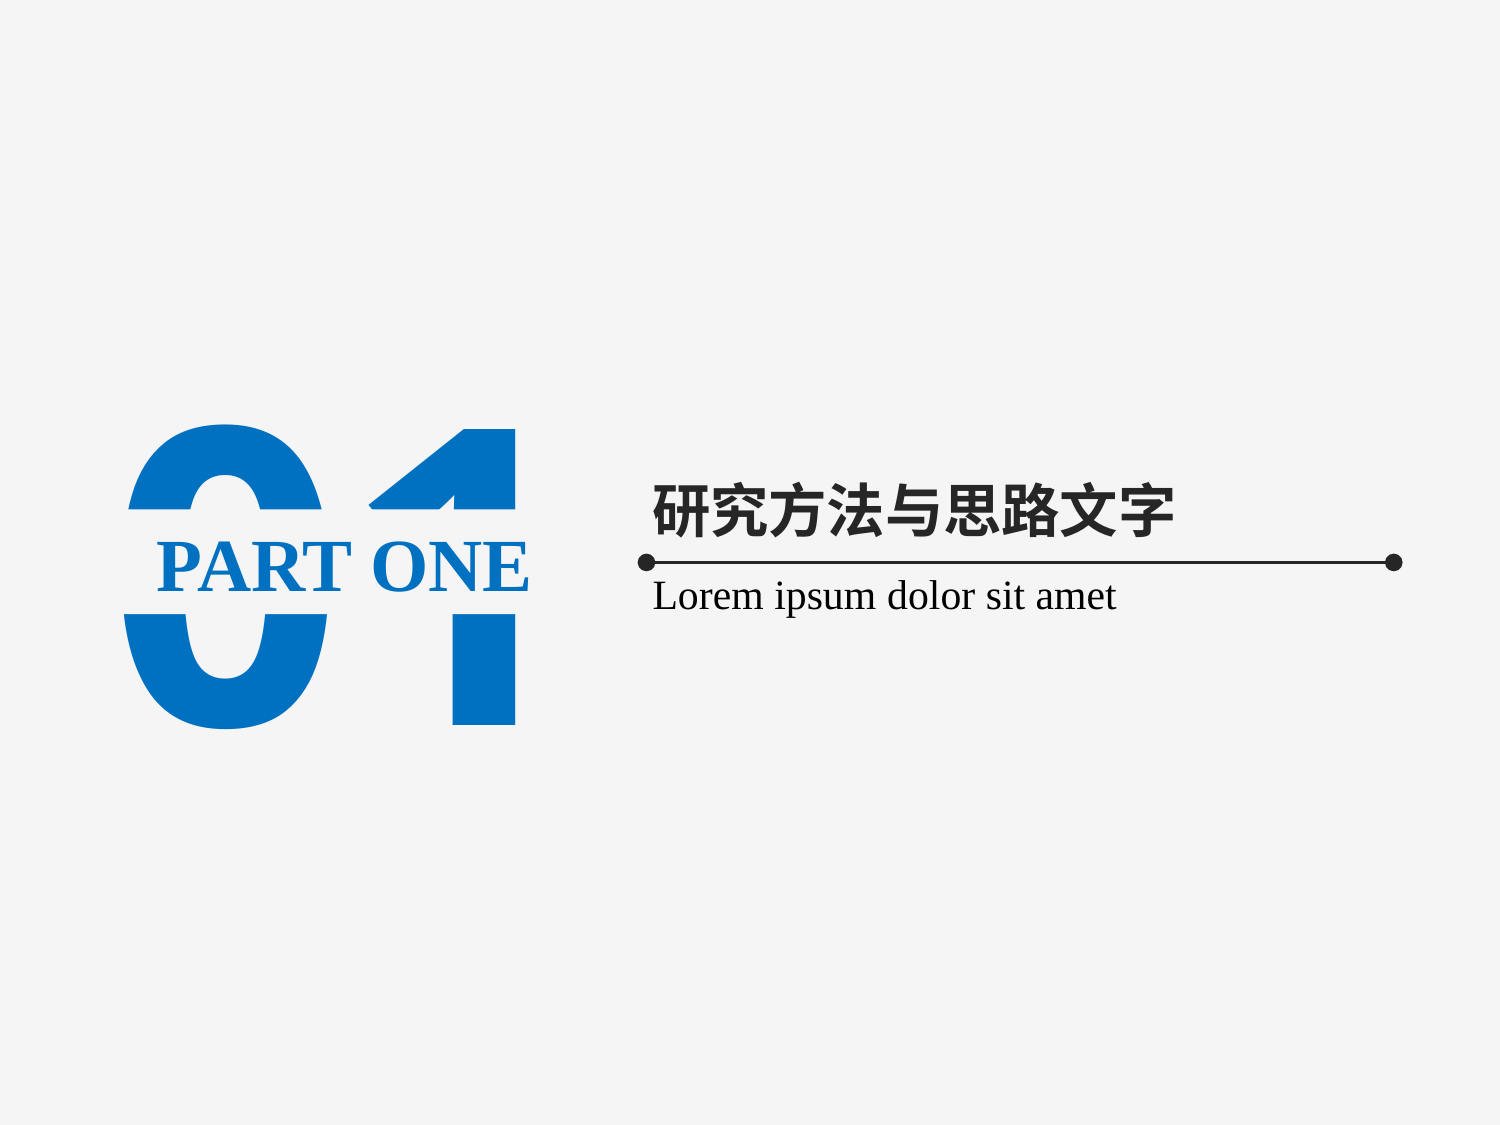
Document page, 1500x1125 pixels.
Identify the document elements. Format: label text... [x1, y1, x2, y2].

text_box 01 [0, 303, 690, 816]
text_box 研究方法与思路文字 [637, 466, 1403, 552]
text_box PART ONE [79, 509, 610, 615]
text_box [637, 553, 1403, 572]
text_box Lorem ipsum dolor sit amet [637, 572, 1400, 626]
